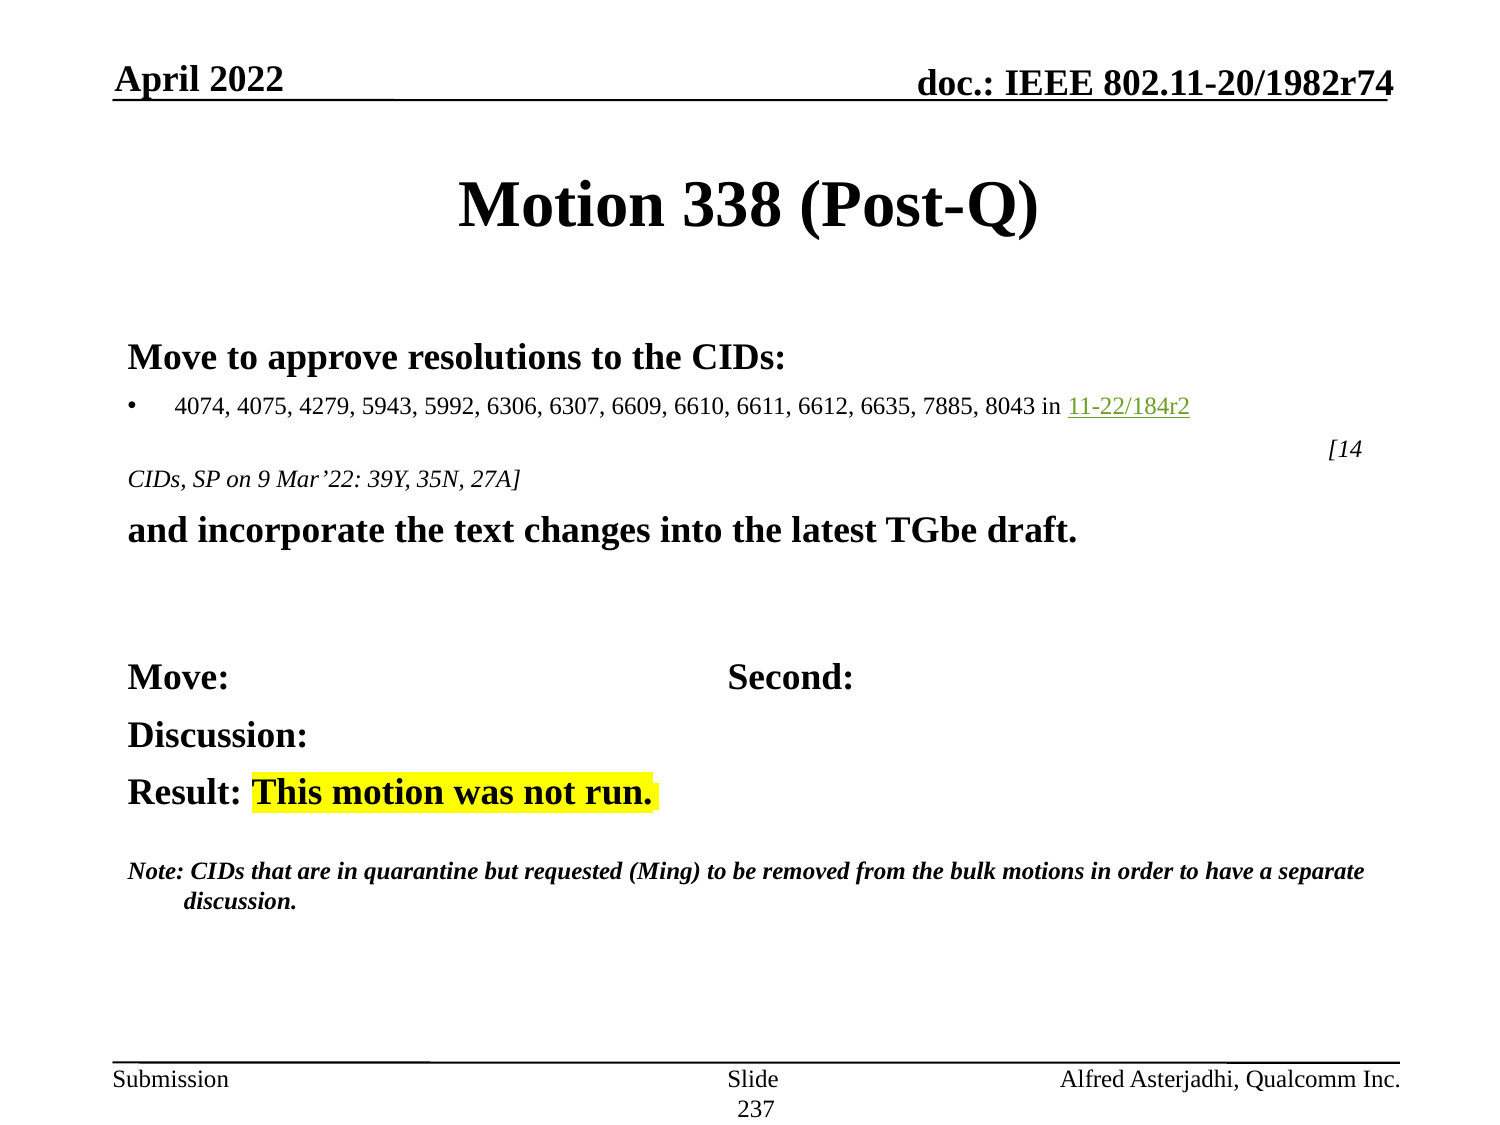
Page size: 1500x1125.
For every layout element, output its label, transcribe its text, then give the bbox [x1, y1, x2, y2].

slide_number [114, 54, 423, 100]
footer Alfred Asterjadhi, Qualcomm Inc. [878, 1061, 1402, 1093]
title Motion 338 (Post-Q) [112, 112, 1388, 288]
slide_number Slide 237 [712, 1061, 800, 1123]
list Move to approve resolutions to the CIDs: 4074, 4075, 4279, 5943, 5992, 6306, 6307, 6609, 6610, 6611, 6612, 6635, 7885, 8043 in 11-22/184r2 [14 CIDs, SP on 9 Mar’22: 39Y, 35N, 27A] and incorporate the text changes into the latest TGbe draft. Move: Second: Discussion: Result: This motion was not run. Note: CIDs that are in quarantine but requested (Ming) to be removed from the bulk motions in order to have a separate discussion. [112, 324, 1388, 1000]
